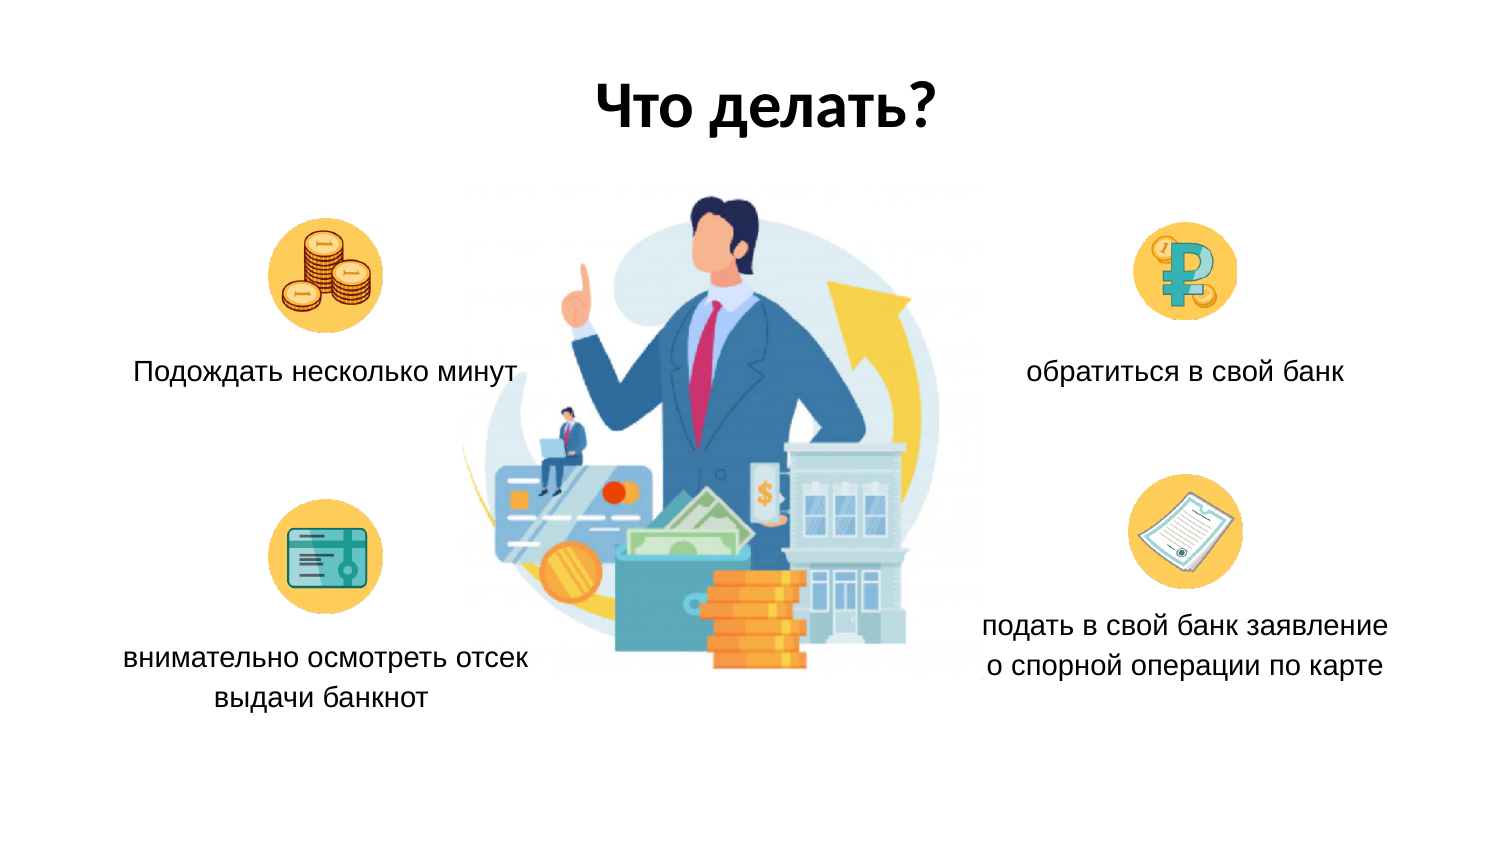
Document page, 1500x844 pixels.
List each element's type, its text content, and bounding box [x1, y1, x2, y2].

title Что делать? [371, 39, 1162, 163]
text_box внимательно осмотреть отсек выдачи банкнот [75, 625, 577, 777]
text_box обратиться в свой банк [990, 339, 1444, 491]
text_box подать в свой банк заявление о спорной операции по карте [926, 593, 1444, 745]
picture [462, 185, 986, 680]
picture [1133, 221, 1237, 321]
picture [1127, 474, 1243, 589]
picture [268, 217, 384, 333]
picture [268, 499, 384, 614]
text_box Подождать несколько минут [78, 339, 457, 491]
